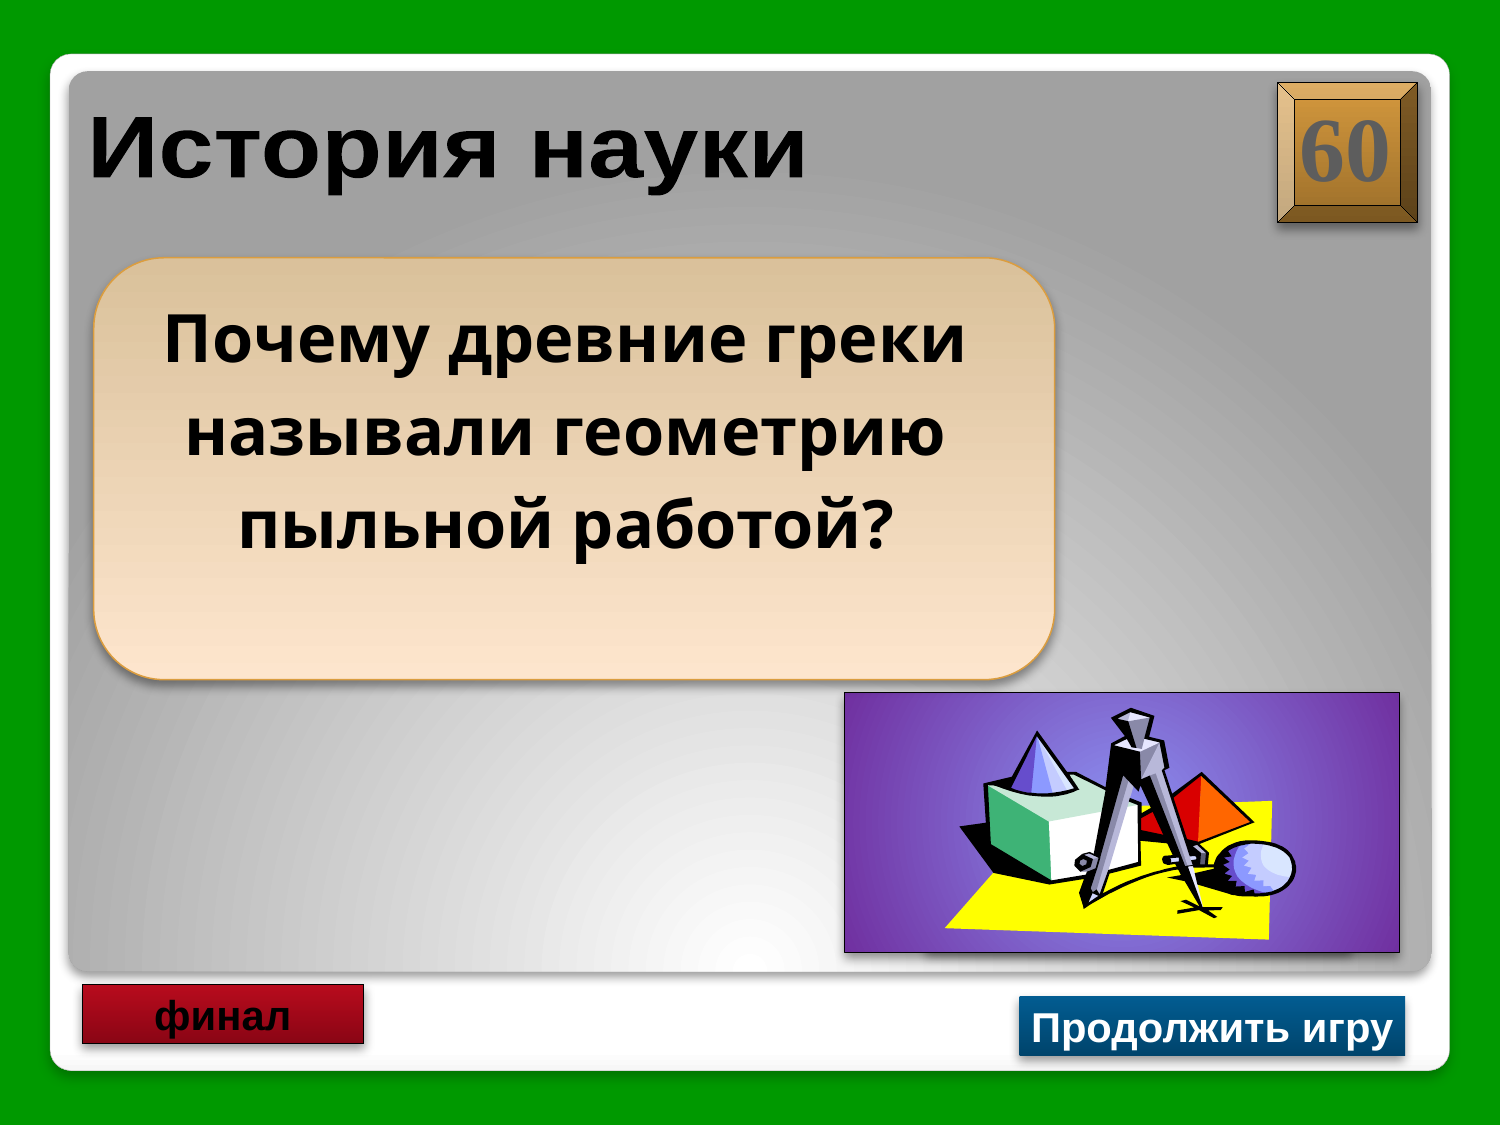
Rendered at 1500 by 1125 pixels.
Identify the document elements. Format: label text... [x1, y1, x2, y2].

text_box Почему древние греки называли геометрию пыльной работой? [92, 256, 1056, 681]
text_box Продолжить игру [1019, 996, 1406, 1056]
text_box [844, 692, 1400, 953]
text_box финал [82, 984, 364, 1044]
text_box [1277, 81, 1419, 223]
